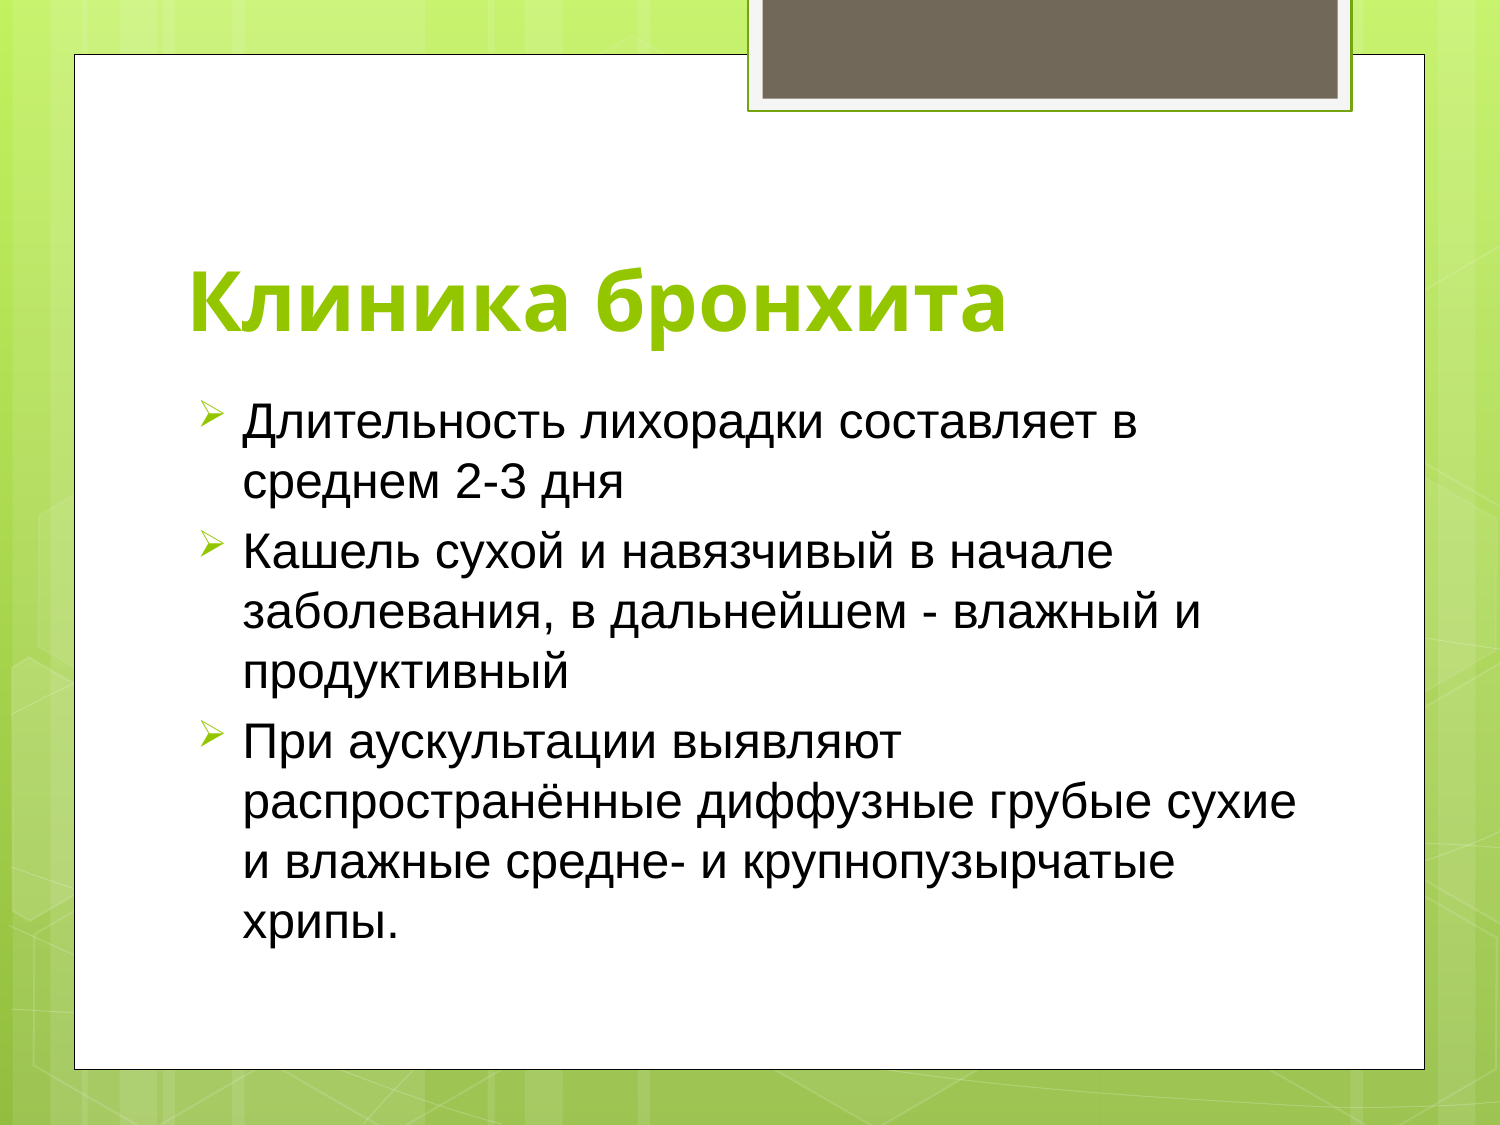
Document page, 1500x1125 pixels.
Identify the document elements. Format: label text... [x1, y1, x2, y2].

list Длительность лихорадки составляет в среднем 2-3 дня Кашель сухой и навязчивый в начале заболевания, в дальнейшем - влажный и продуктивный При аускультации выявляют распространённые диффузные грубые сухие и влажные средне- и крупнопузырчатые хрипы. [171, 381, 1341, 1059]
title Клиника бронхита [171, 168, 1324, 357]
